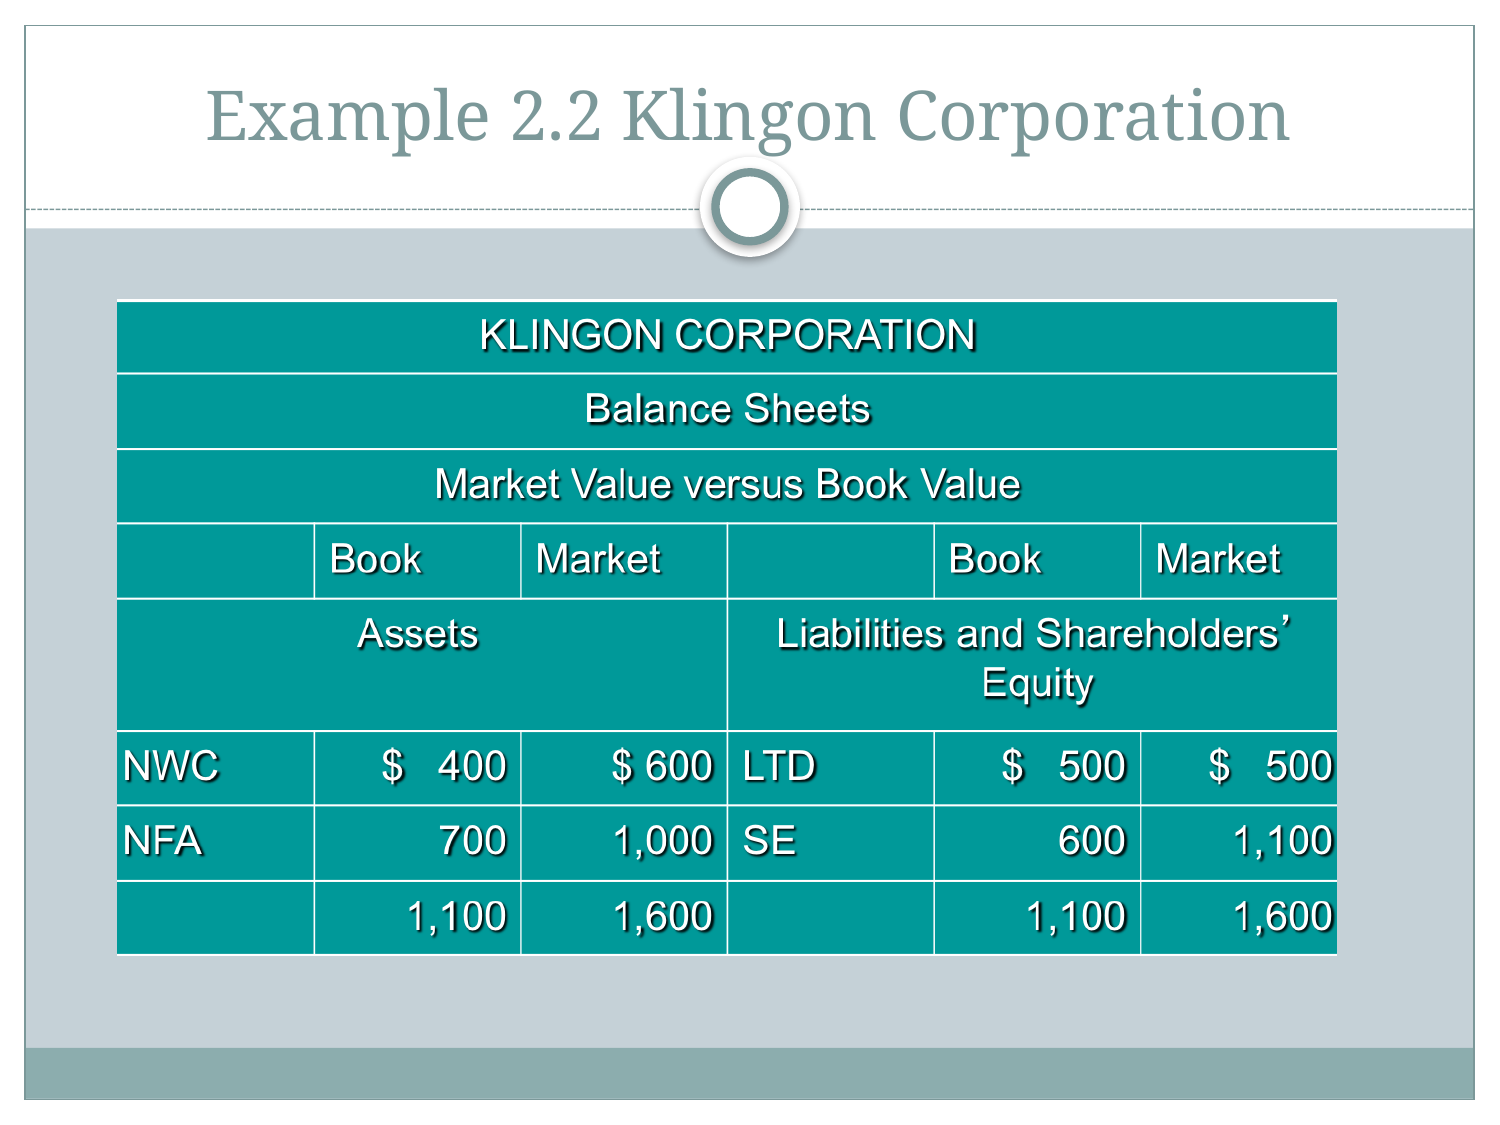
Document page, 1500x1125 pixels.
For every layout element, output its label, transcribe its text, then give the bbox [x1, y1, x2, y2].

title Example 2.2 Klingon Corporation [49, 37, 1450, 162]
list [116, 299, 1338, 956]
